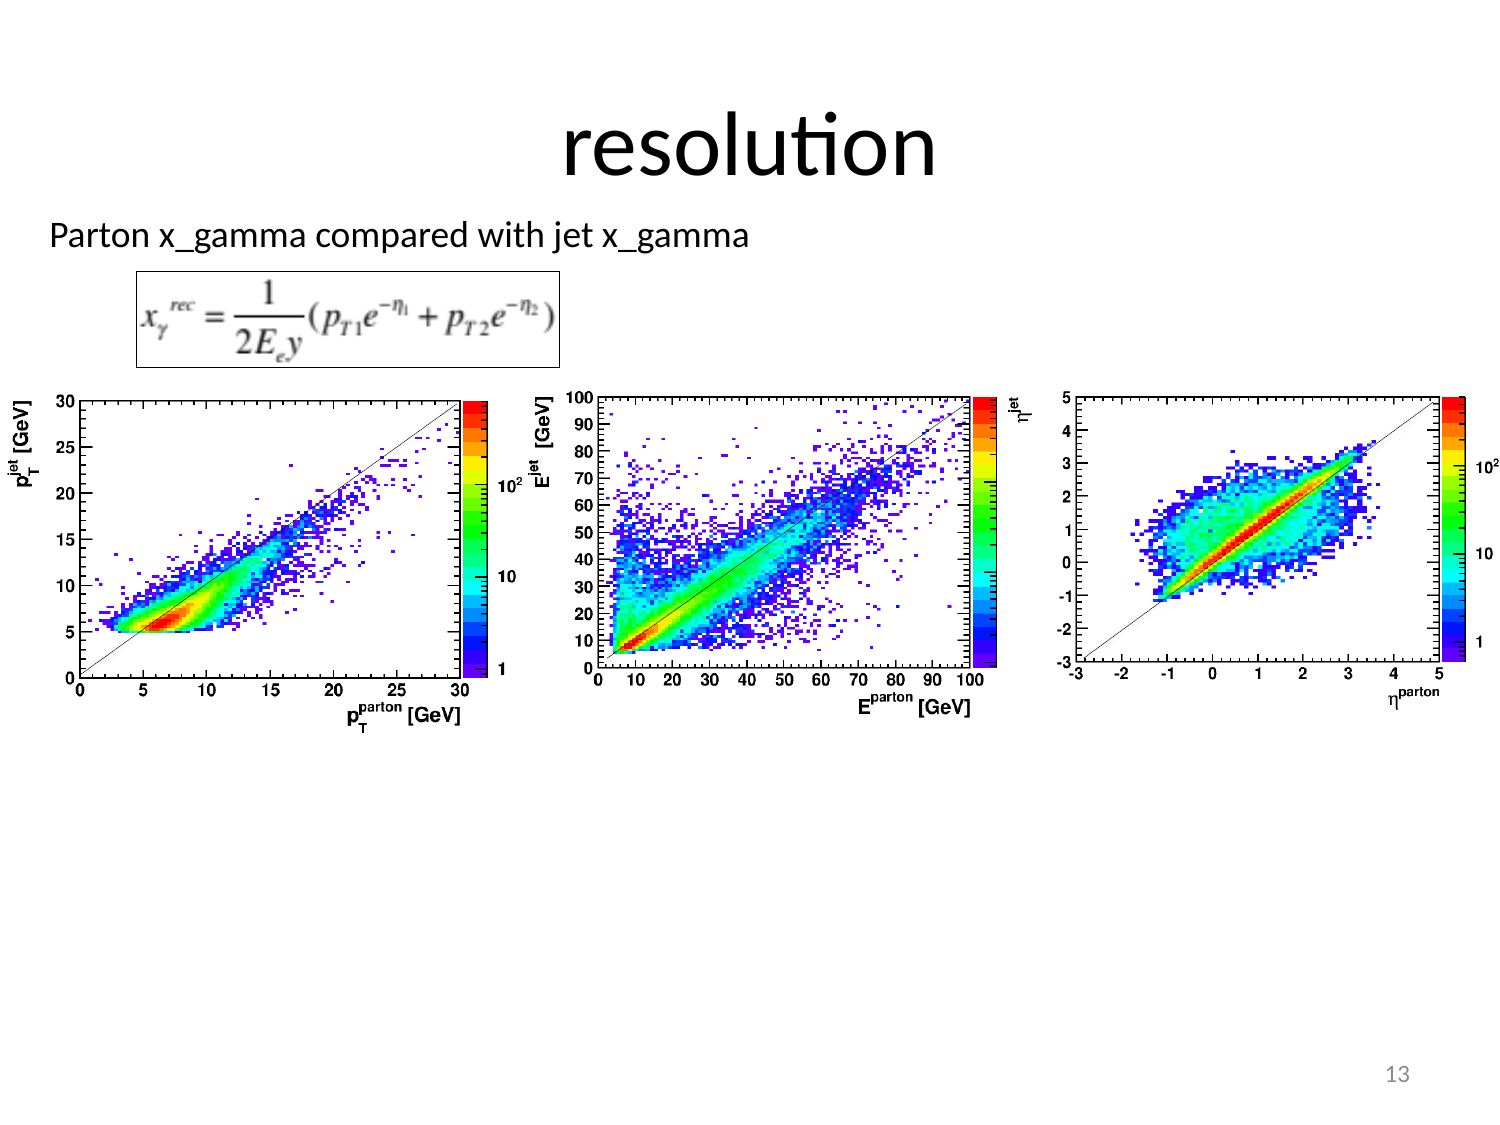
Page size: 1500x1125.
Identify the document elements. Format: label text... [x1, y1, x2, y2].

picture [0, 384, 1500, 733]
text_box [78, 403, 457, 676]
slide_number 13 [1074, 1042, 1425, 1103]
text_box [606, 403, 967, 659]
title resolution [75, 45, 1425, 233]
text_box Parton x_gamma compared with jet x_gamma [34, 202, 766, 262]
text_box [135, 270, 560, 368]
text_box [1083, 401, 1434, 659]
